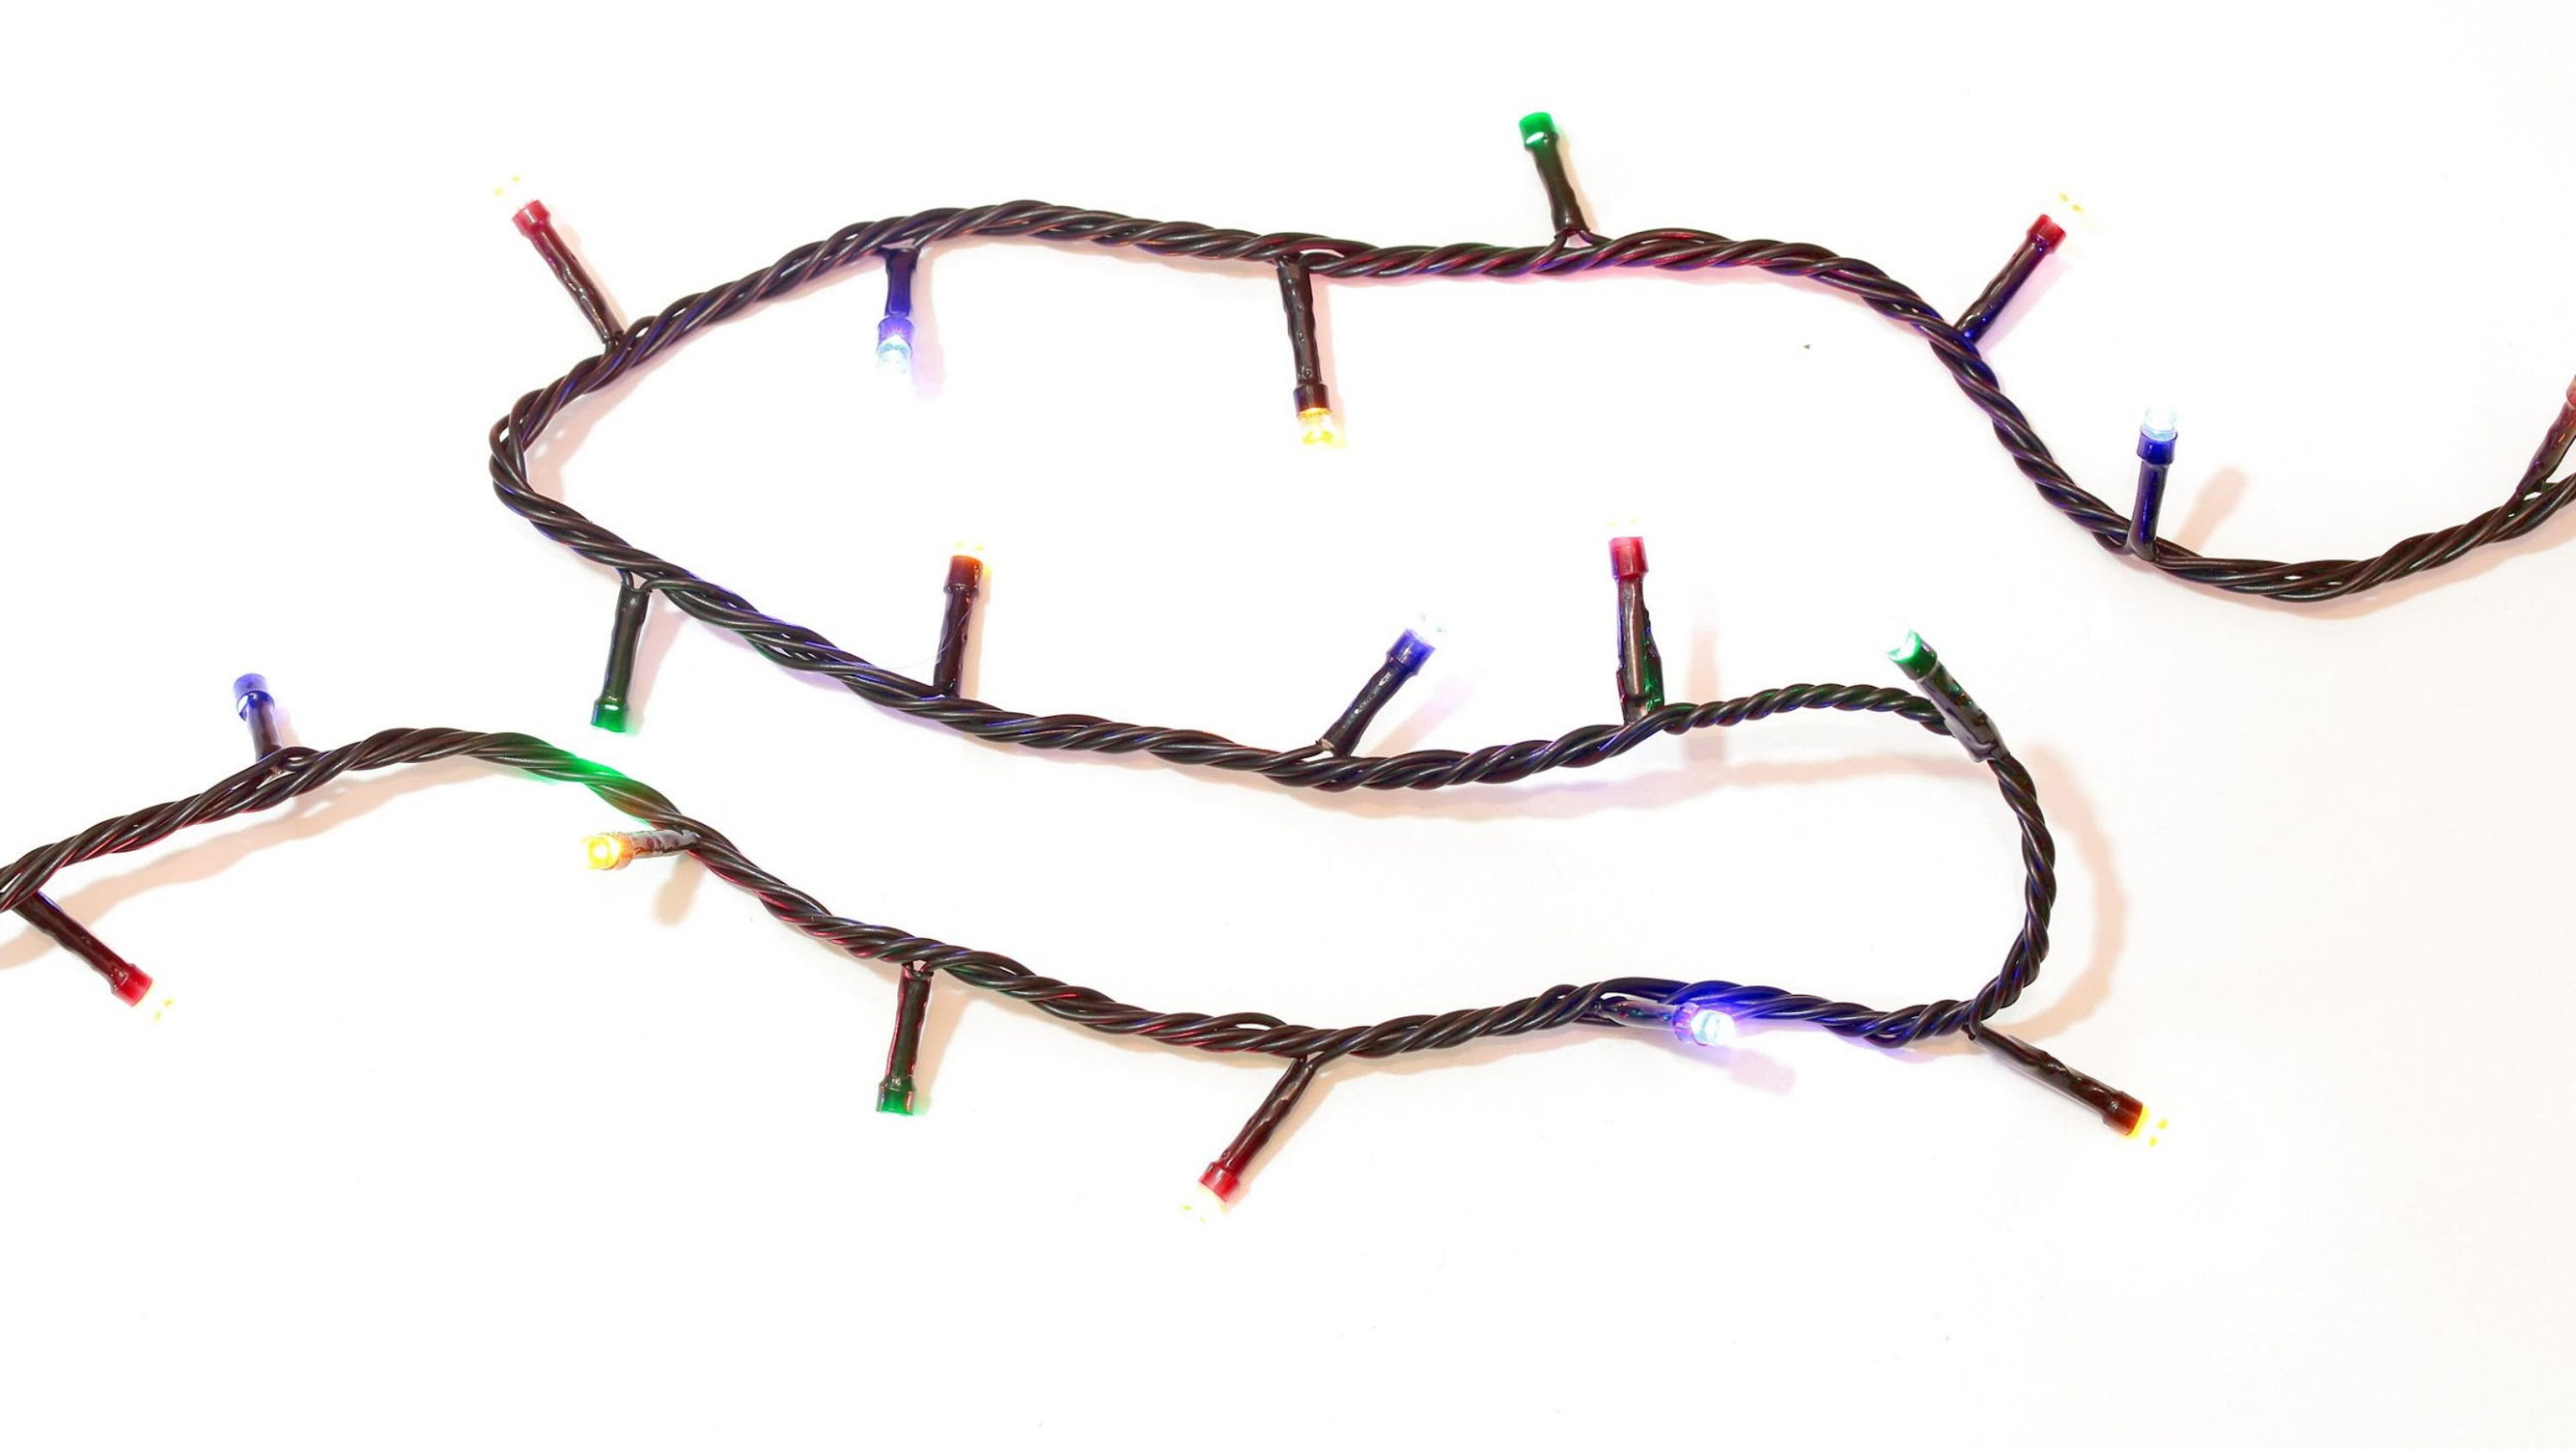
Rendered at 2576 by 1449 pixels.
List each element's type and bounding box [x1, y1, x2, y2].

text_box [0, 0, 2576, 1449]
